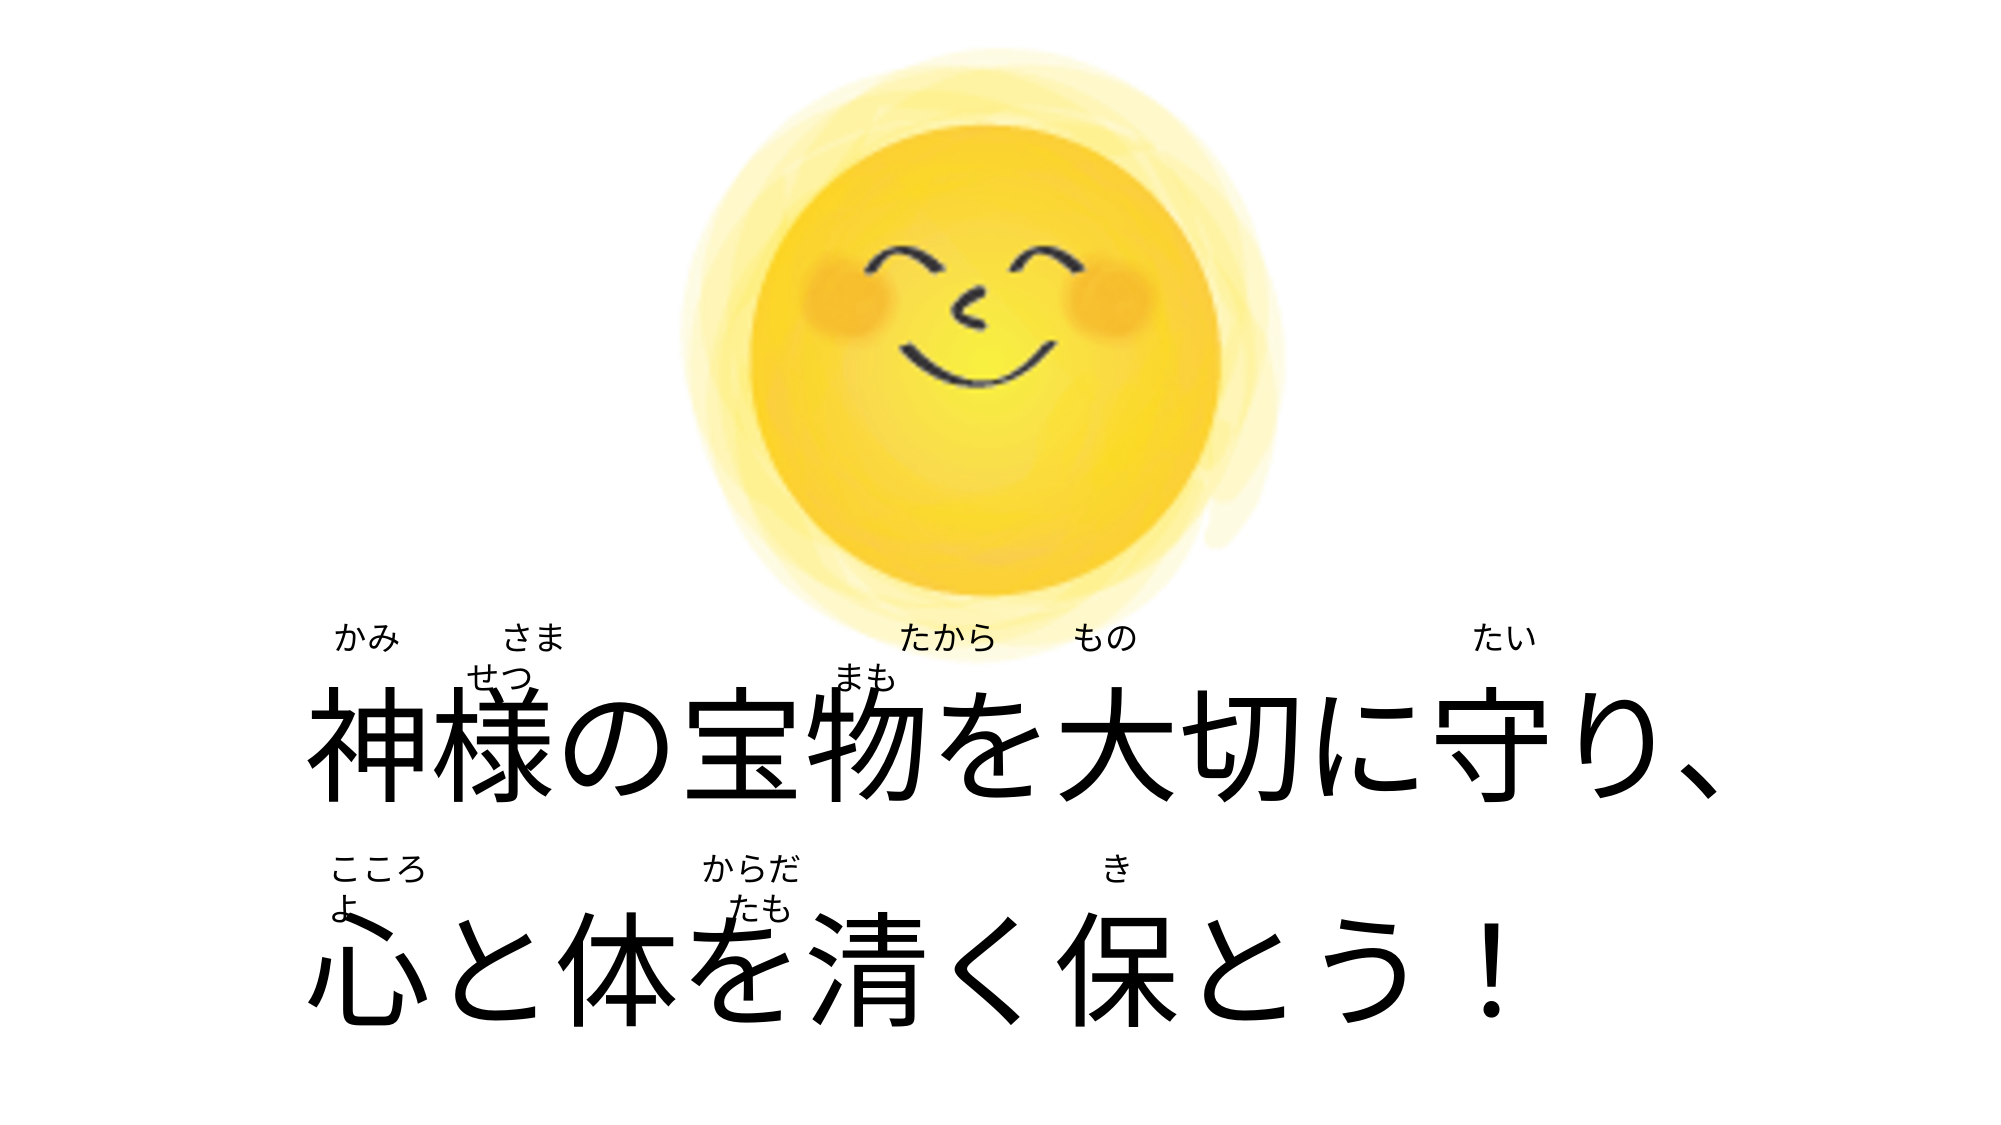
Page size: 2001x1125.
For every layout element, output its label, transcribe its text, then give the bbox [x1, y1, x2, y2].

picture [625, 39, 1339, 699]
text_box 神様の宝物を大切に守り、 心と体を清く保とう！ [290, 584, 1779, 1050]
text_box こころ からだ きよ たも [314, 840, 1171, 936]
text_box かみ さま たから もの たい せつ まも [319, 609, 1567, 705]
